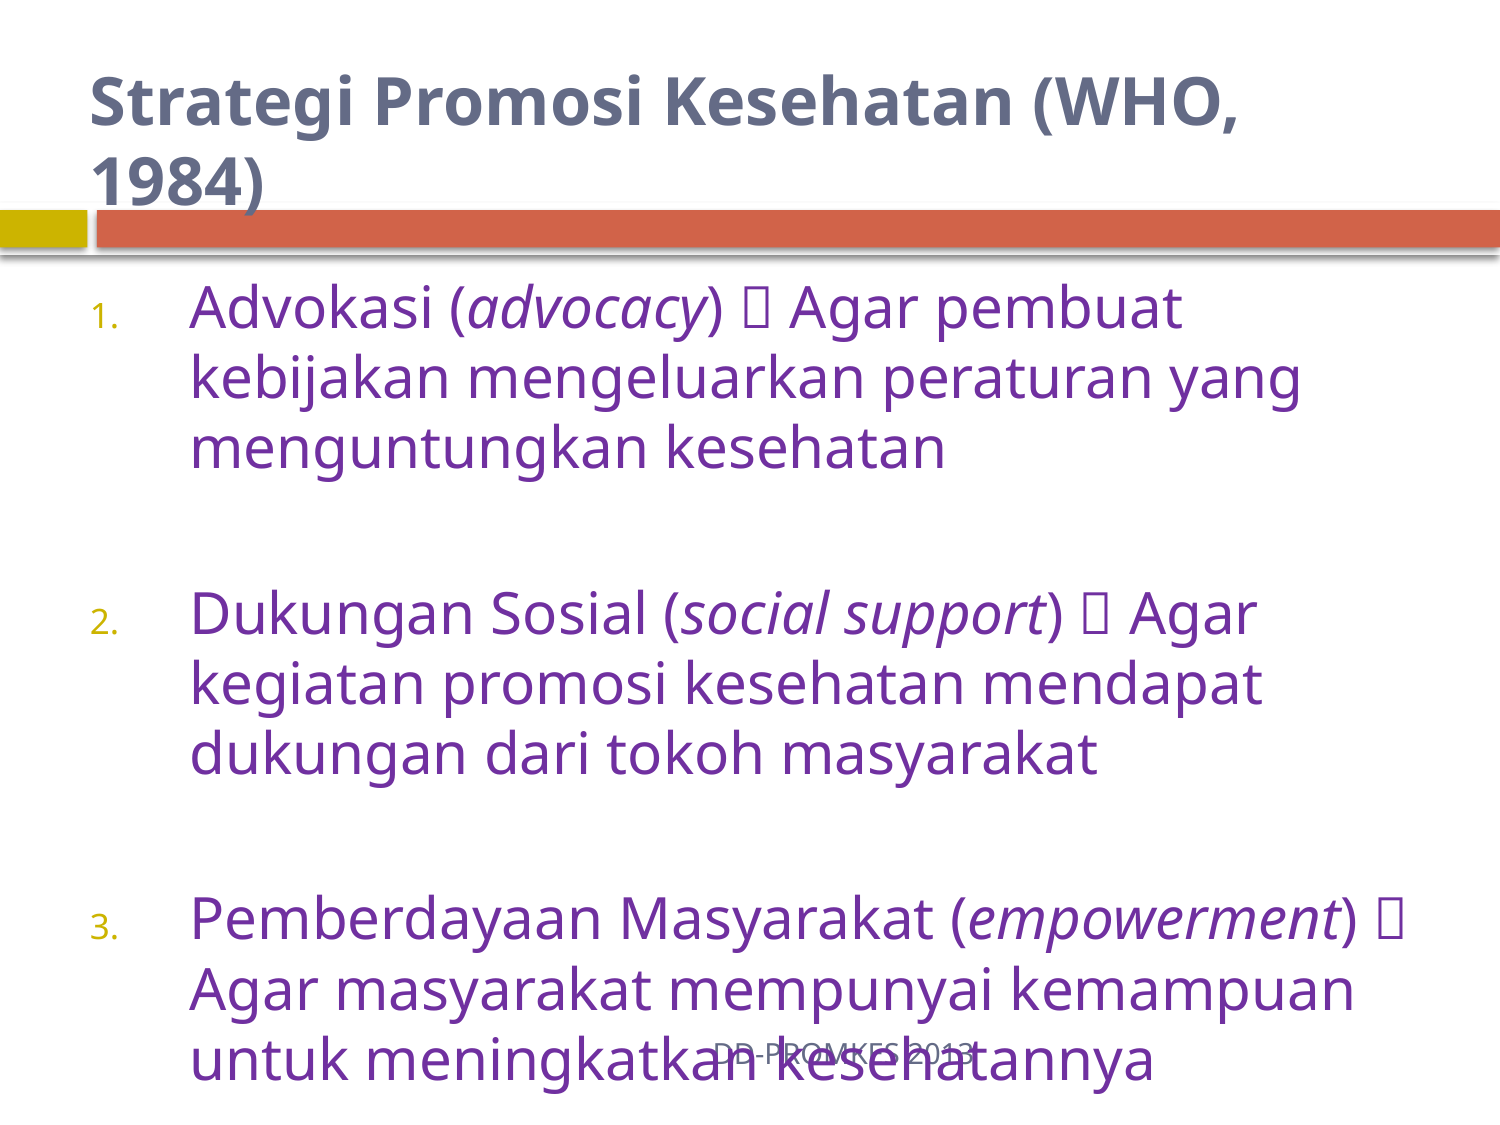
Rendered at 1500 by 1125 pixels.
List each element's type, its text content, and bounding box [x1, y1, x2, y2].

title Strategi Promosi Kesehatan (WHO, 1984) [75, 45, 1425, 233]
text_box Advokasi (advocacy)  Agar pembuat kebijakan mengeluarkan peraturan yang menguntungkan kesehatan Dukungan Sosial (social support)  Agar kegiatan promosi kesehatan mendapat dukungan dari tokoh masyarakat Pemberdayaan Masyarakat (empowerment)  Agar masyarakat mempunyai kemampuan untuk meningkatkan kesehatannya [74, 262, 1425, 1005]
footer DD-PROMKES 2013 [99, 1024, 990, 1085]
